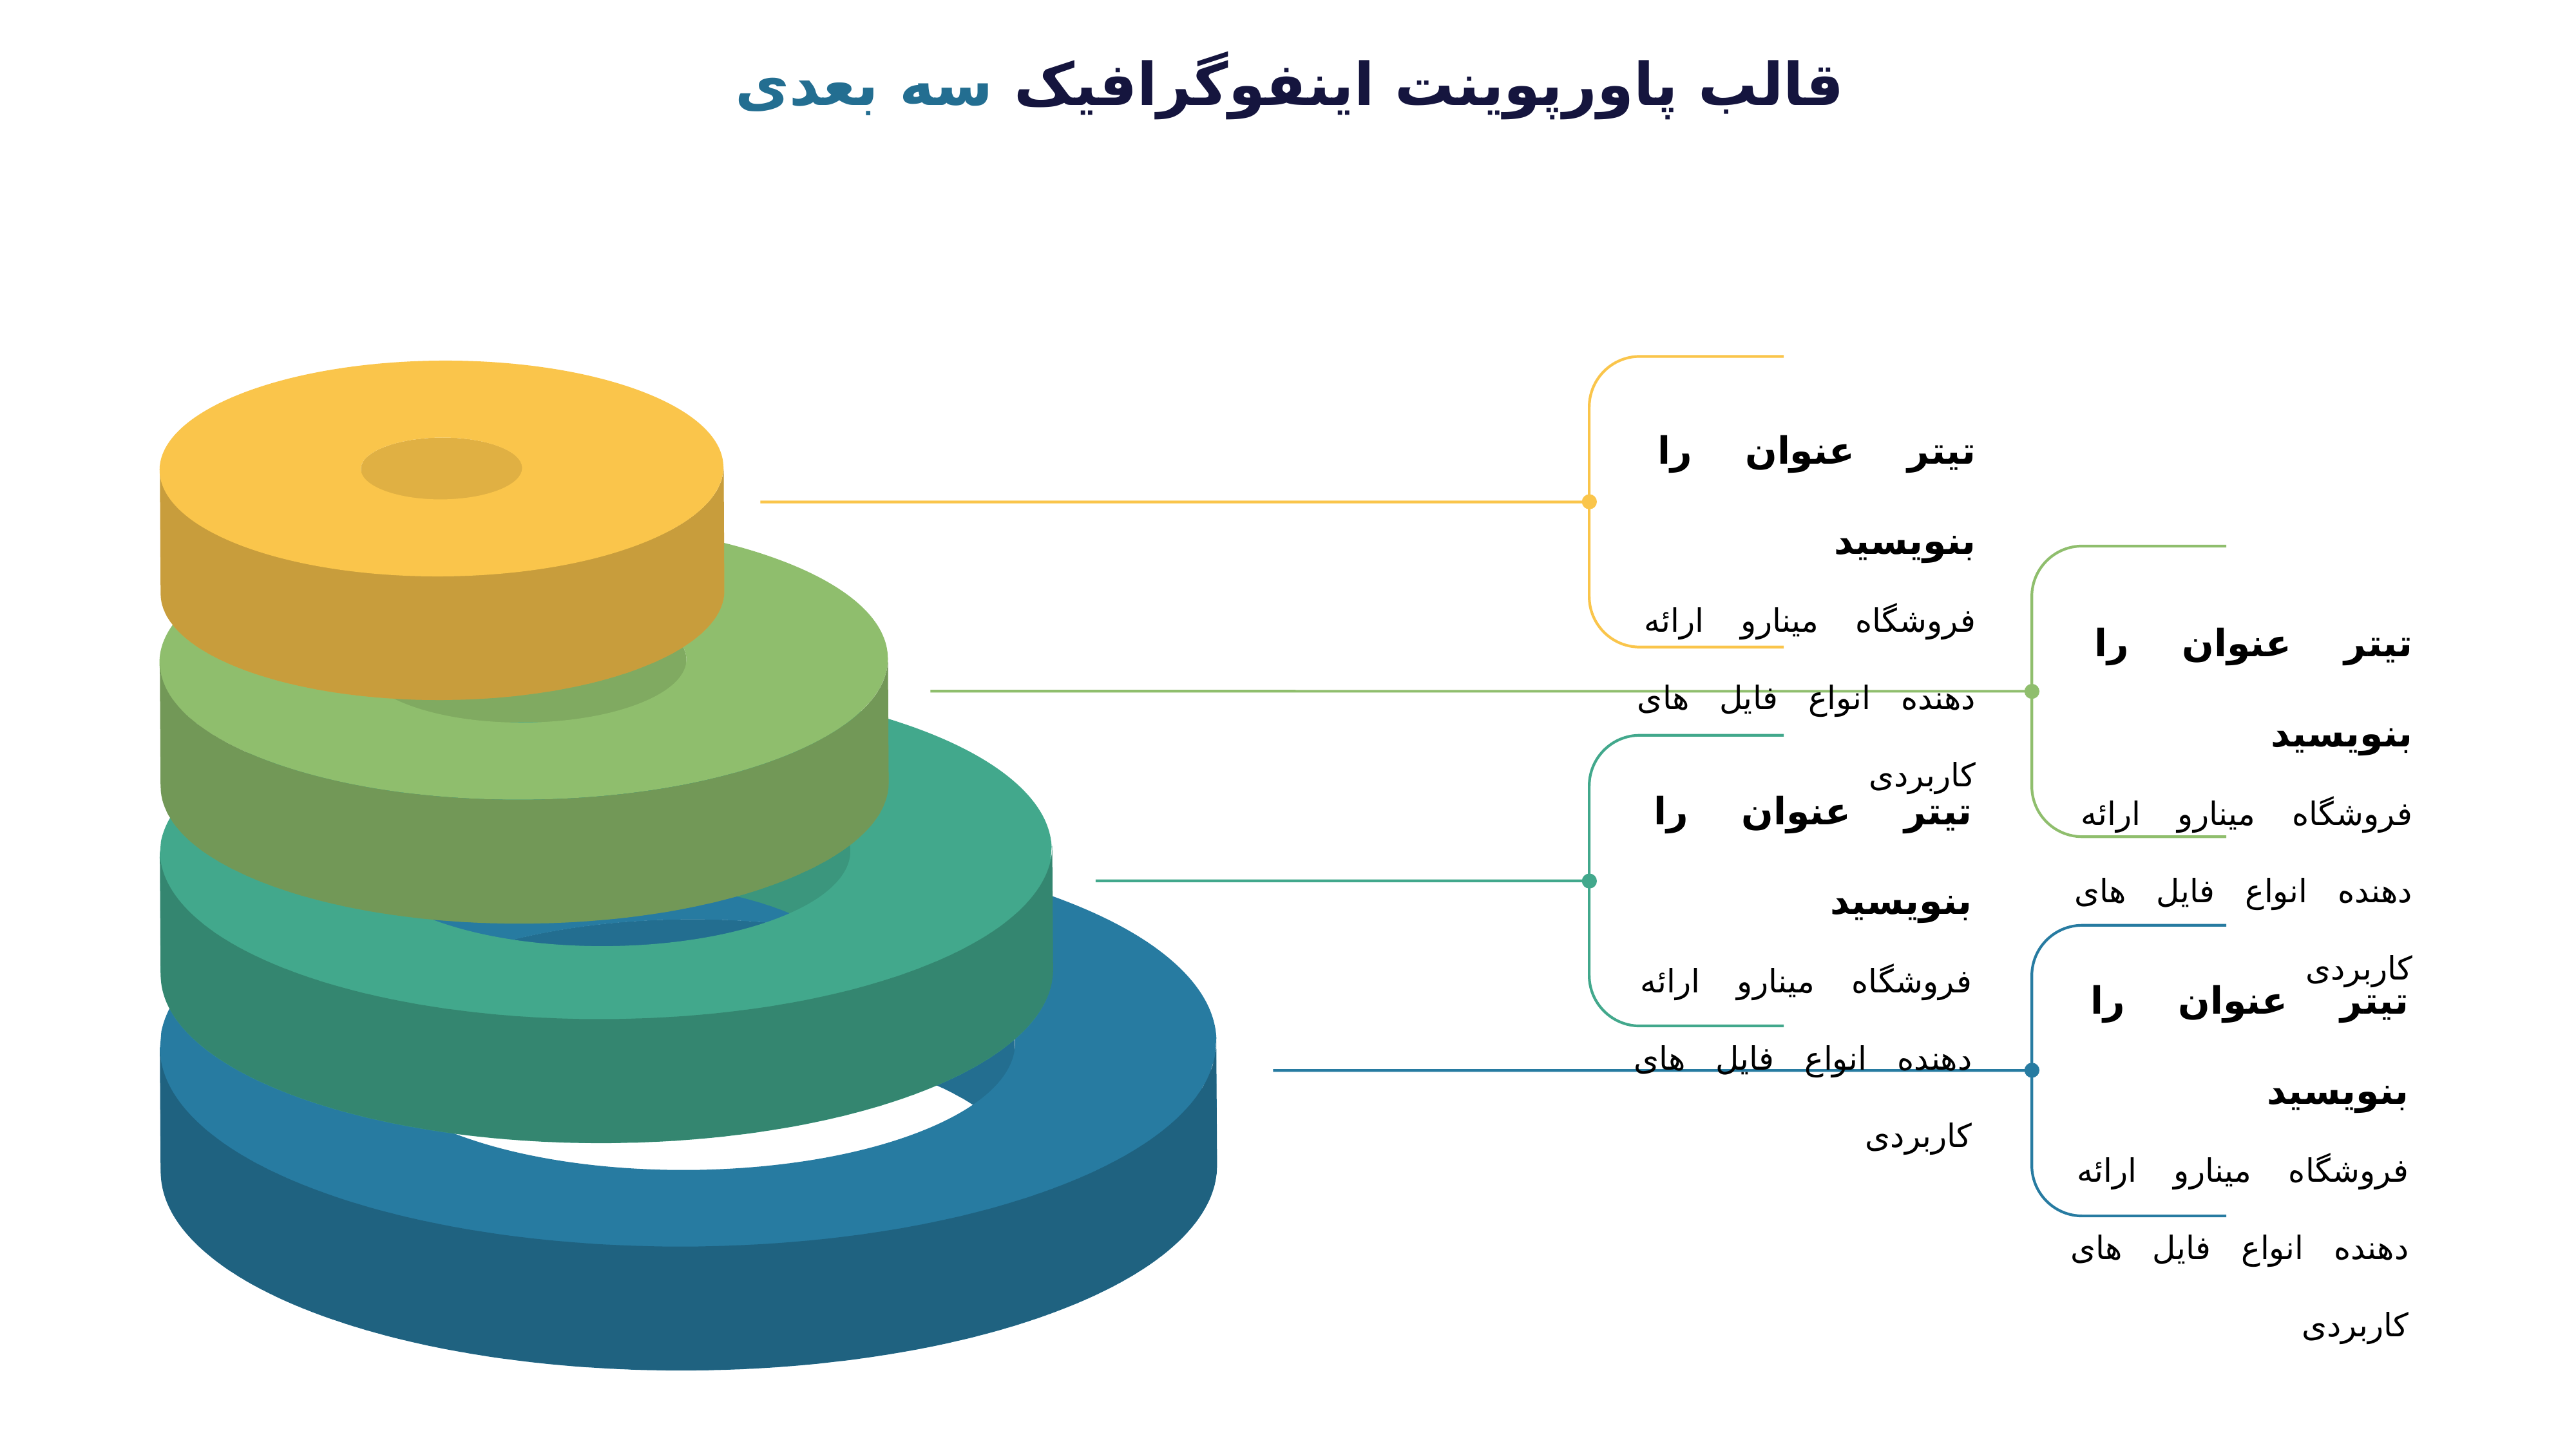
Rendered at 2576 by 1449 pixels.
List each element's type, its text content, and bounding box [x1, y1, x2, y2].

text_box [159, 842, 1217, 1371]
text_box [158, 520, 890, 924]
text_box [130, 349, 753, 701]
text_box تیتر عنوان را بنویسید فروشگاه مینارو ارائه دهنده انواع فایل های کاربردی [2041, 926, 2419, 1349]
text_box تیتر عنوان را بنویسید فروشگاه مینارو ارائه دهنده انواع فایل های کاربردی [2045, 569, 2423, 991]
text_box [2032, 947, 2041, 1195]
text_box [1589, 356, 1784, 636]
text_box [159, 681, 1054, 1144]
text_box [1581, 494, 1589, 509]
text_box تیتر عنوان را بنویسید فروشگاه مینارو ارائه دهنده انواع فایل های کاربردی [1608, 376, 1986, 799]
text_box [2024, 684, 2032, 699]
text_box [1581, 873, 1589, 889]
text_box قالب پاورپوینت اینفوگرافیک سه بعدی [0, 41, 2576, 122]
text_box [1589, 750, 1604, 1011]
text_box تیتر عنوان را بنویسید فروشگاه مینارو ارائه دهنده انواع فایل های کاربردی [1604, 737, 1982, 1159]
text_box [2032, 545, 2227, 820]
text_box [2024, 1063, 2032, 1078]
